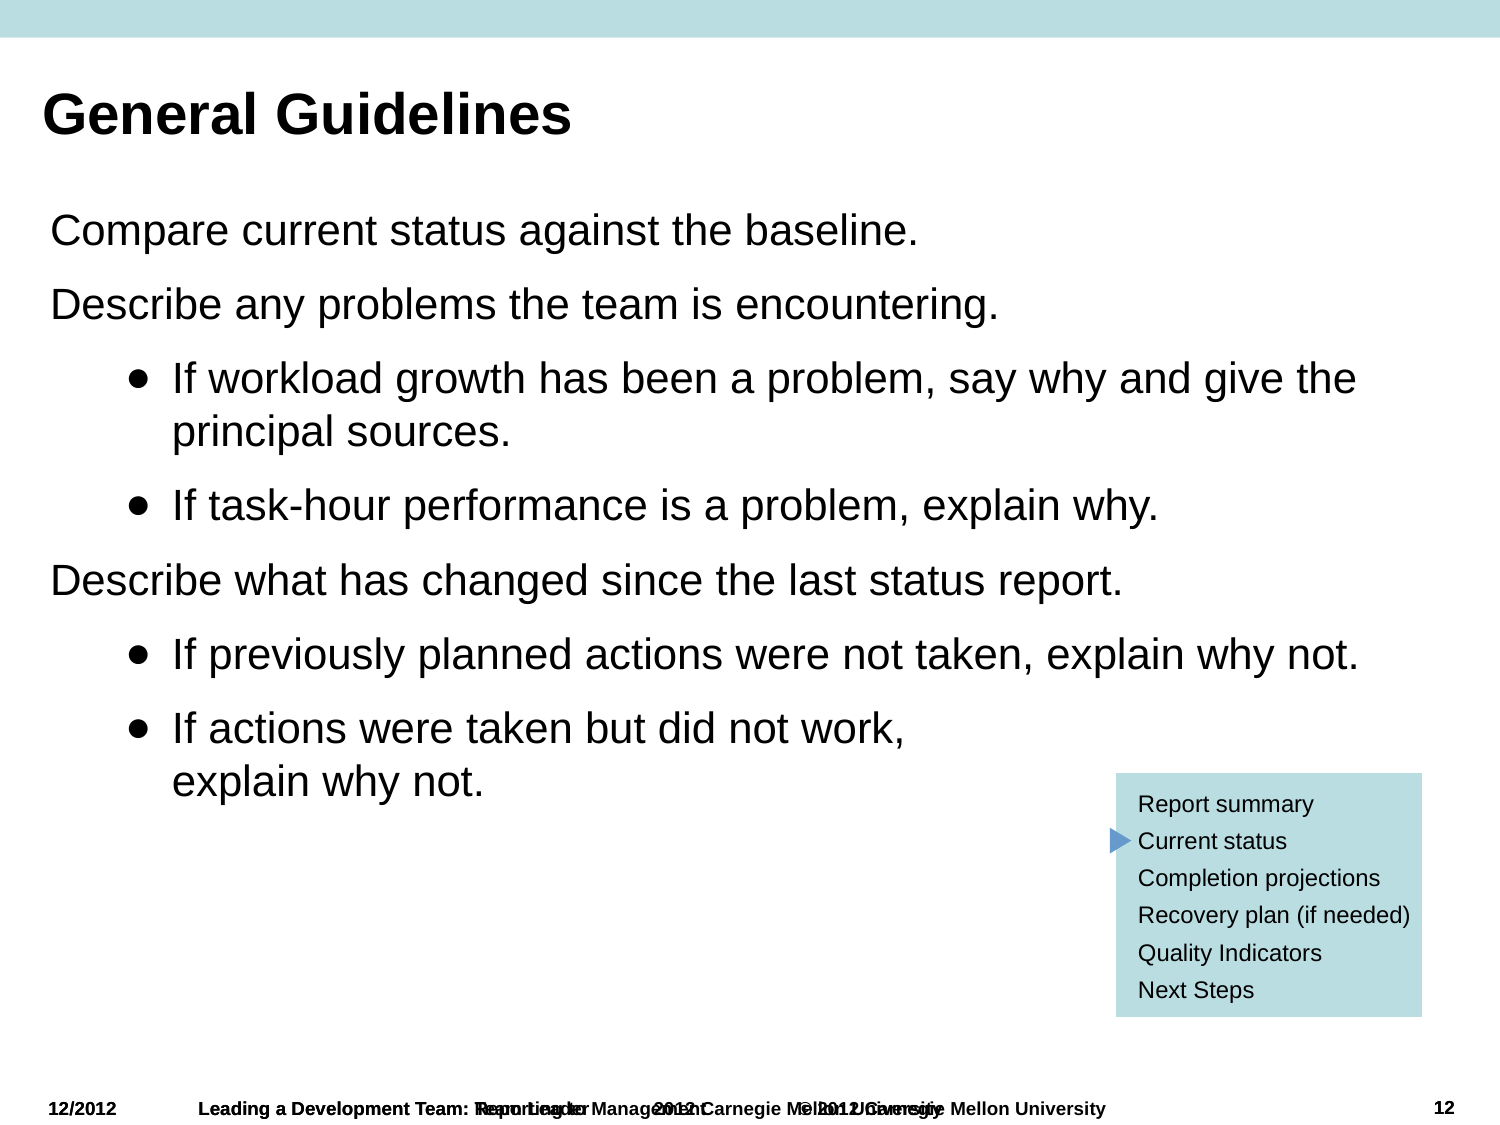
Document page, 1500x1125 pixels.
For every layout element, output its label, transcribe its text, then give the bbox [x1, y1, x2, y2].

list Compare current status against the baseline. Describe any problems the team is encountering. If workload growth has been a problem, say why and give the principal sources. If task-hour performance is a problem, explain why. Describe what has changed since the last status report. If previously planned actions were not taken, explain why not. If actions were taken but did not work, explain why not. [50, 201, 1437, 864]
picture [1115, 772, 1426, 1019]
title General Guidelines [42, 89, 1438, 147]
